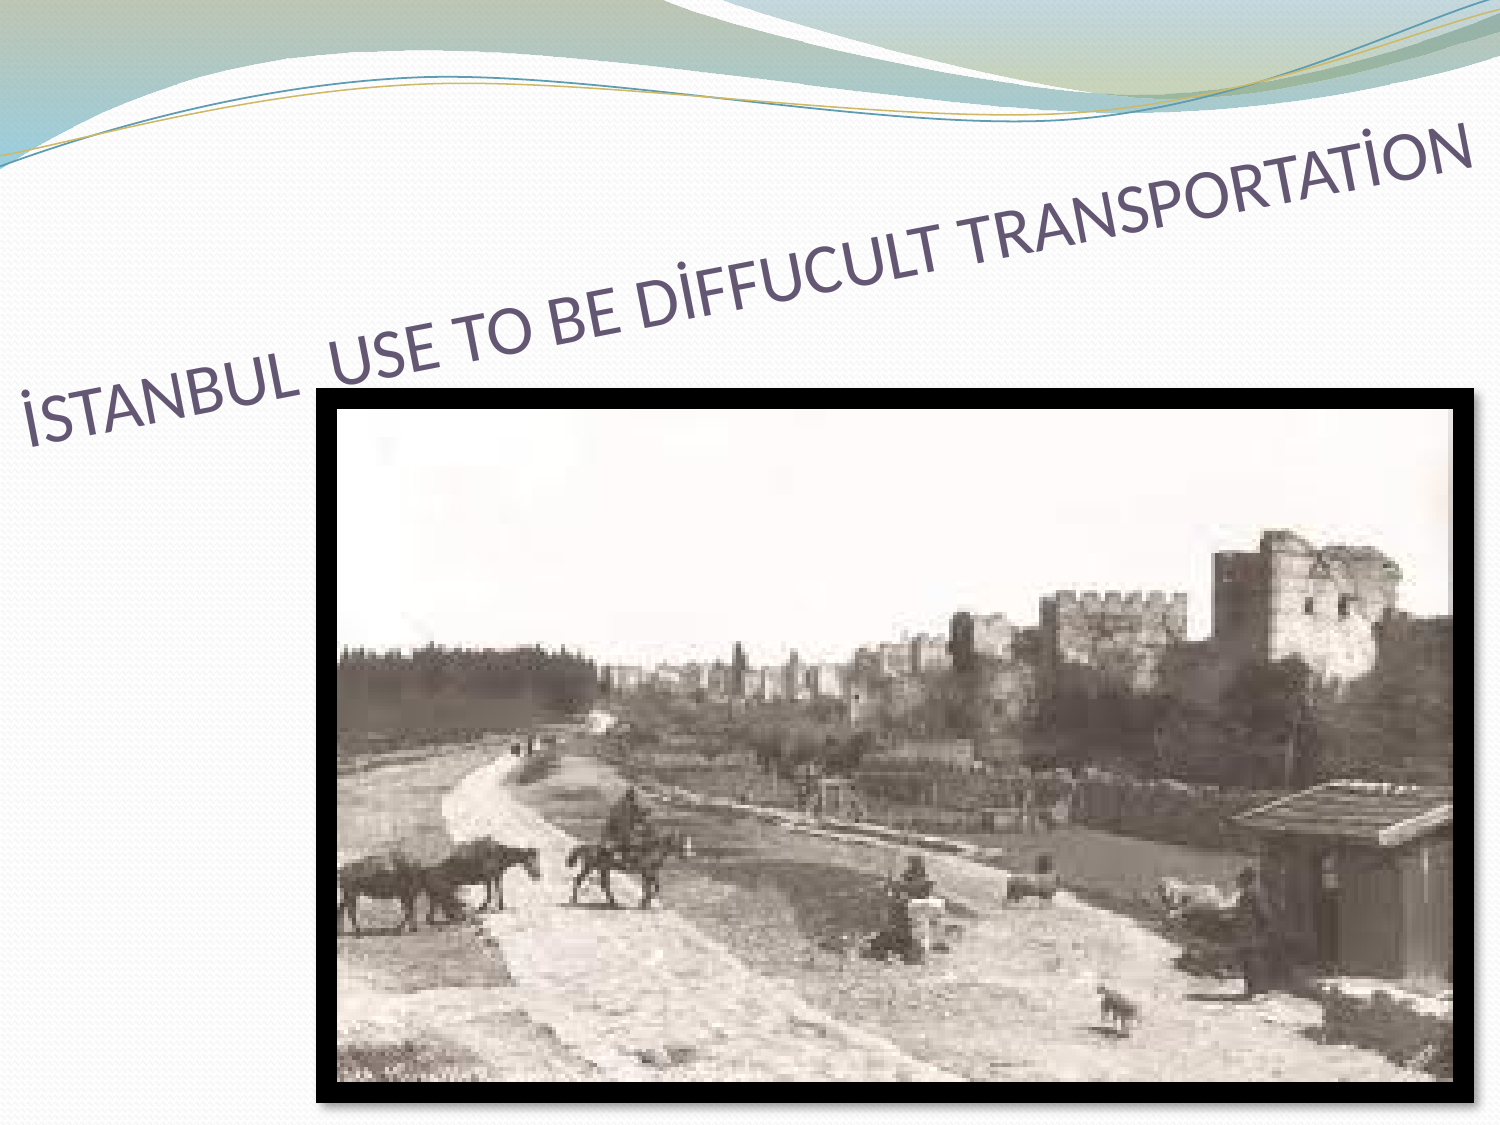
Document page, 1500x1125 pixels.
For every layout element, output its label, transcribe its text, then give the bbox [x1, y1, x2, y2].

picture [336, 408, 1453, 1082]
title İSTANBUL USE TO BE DİFFUCULT TRANSPORTATİON [0, 0, 1500, 471]
